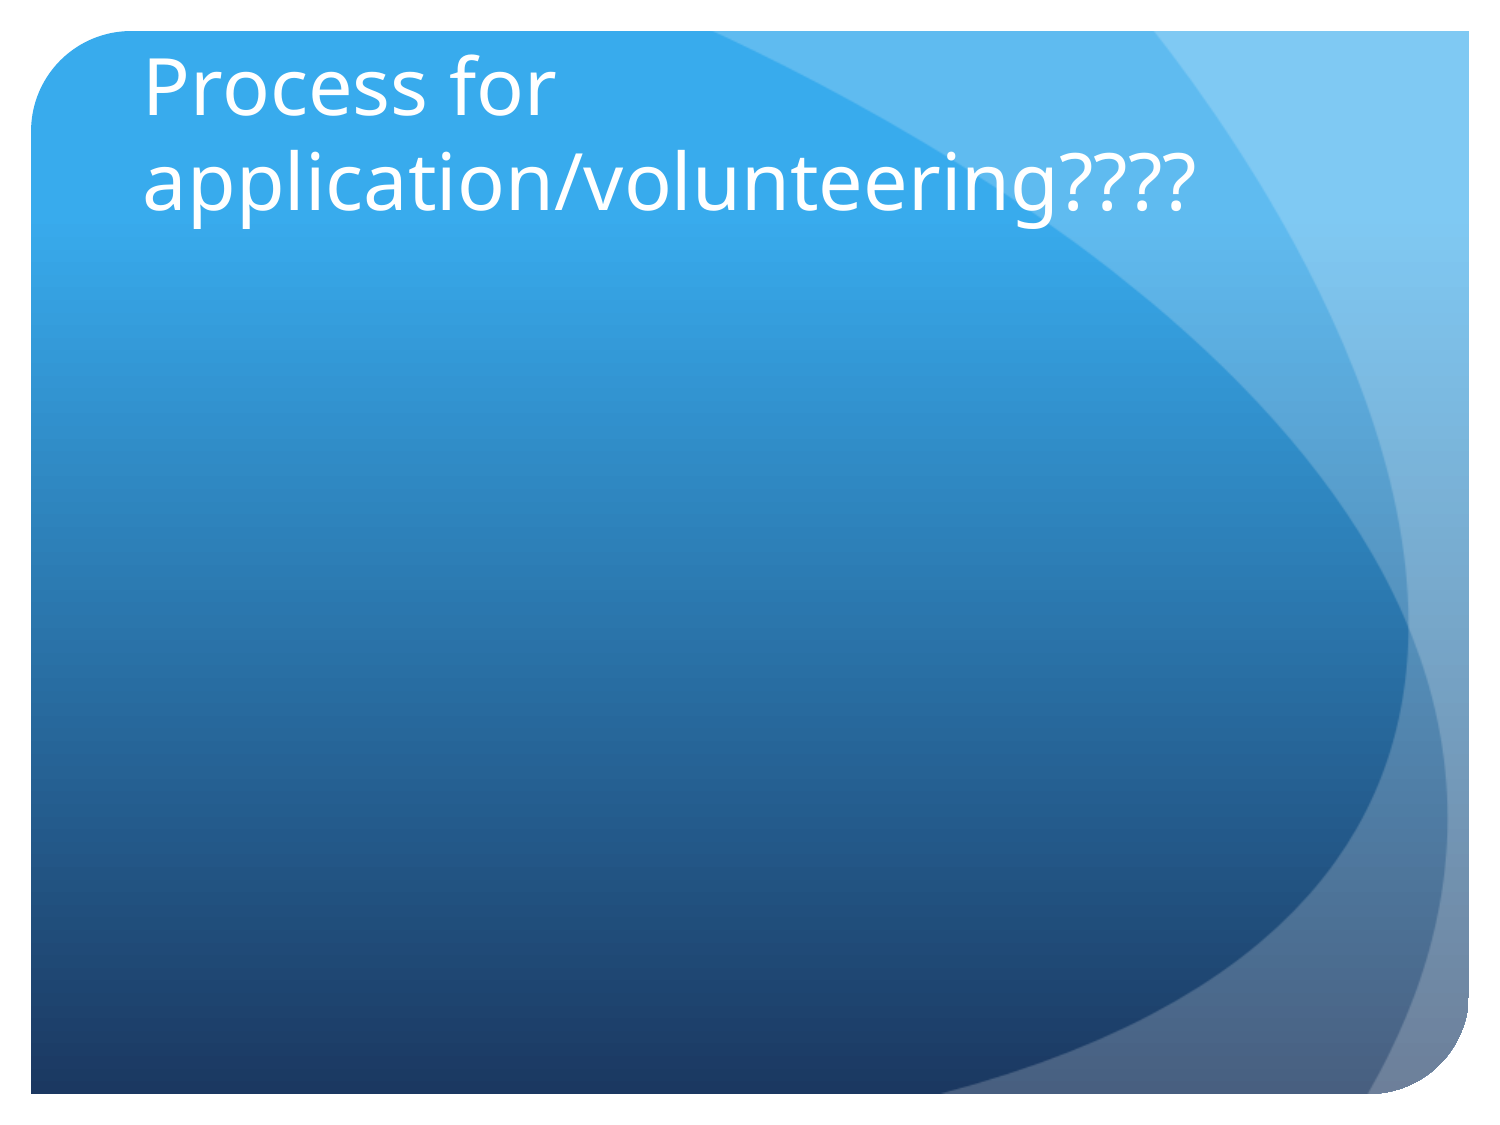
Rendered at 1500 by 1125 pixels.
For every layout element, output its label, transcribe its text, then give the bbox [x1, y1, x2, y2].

picture [24, 30, 1473, 1094]
title Process for application/volunteering???? [127, 62, 1372, 234]
